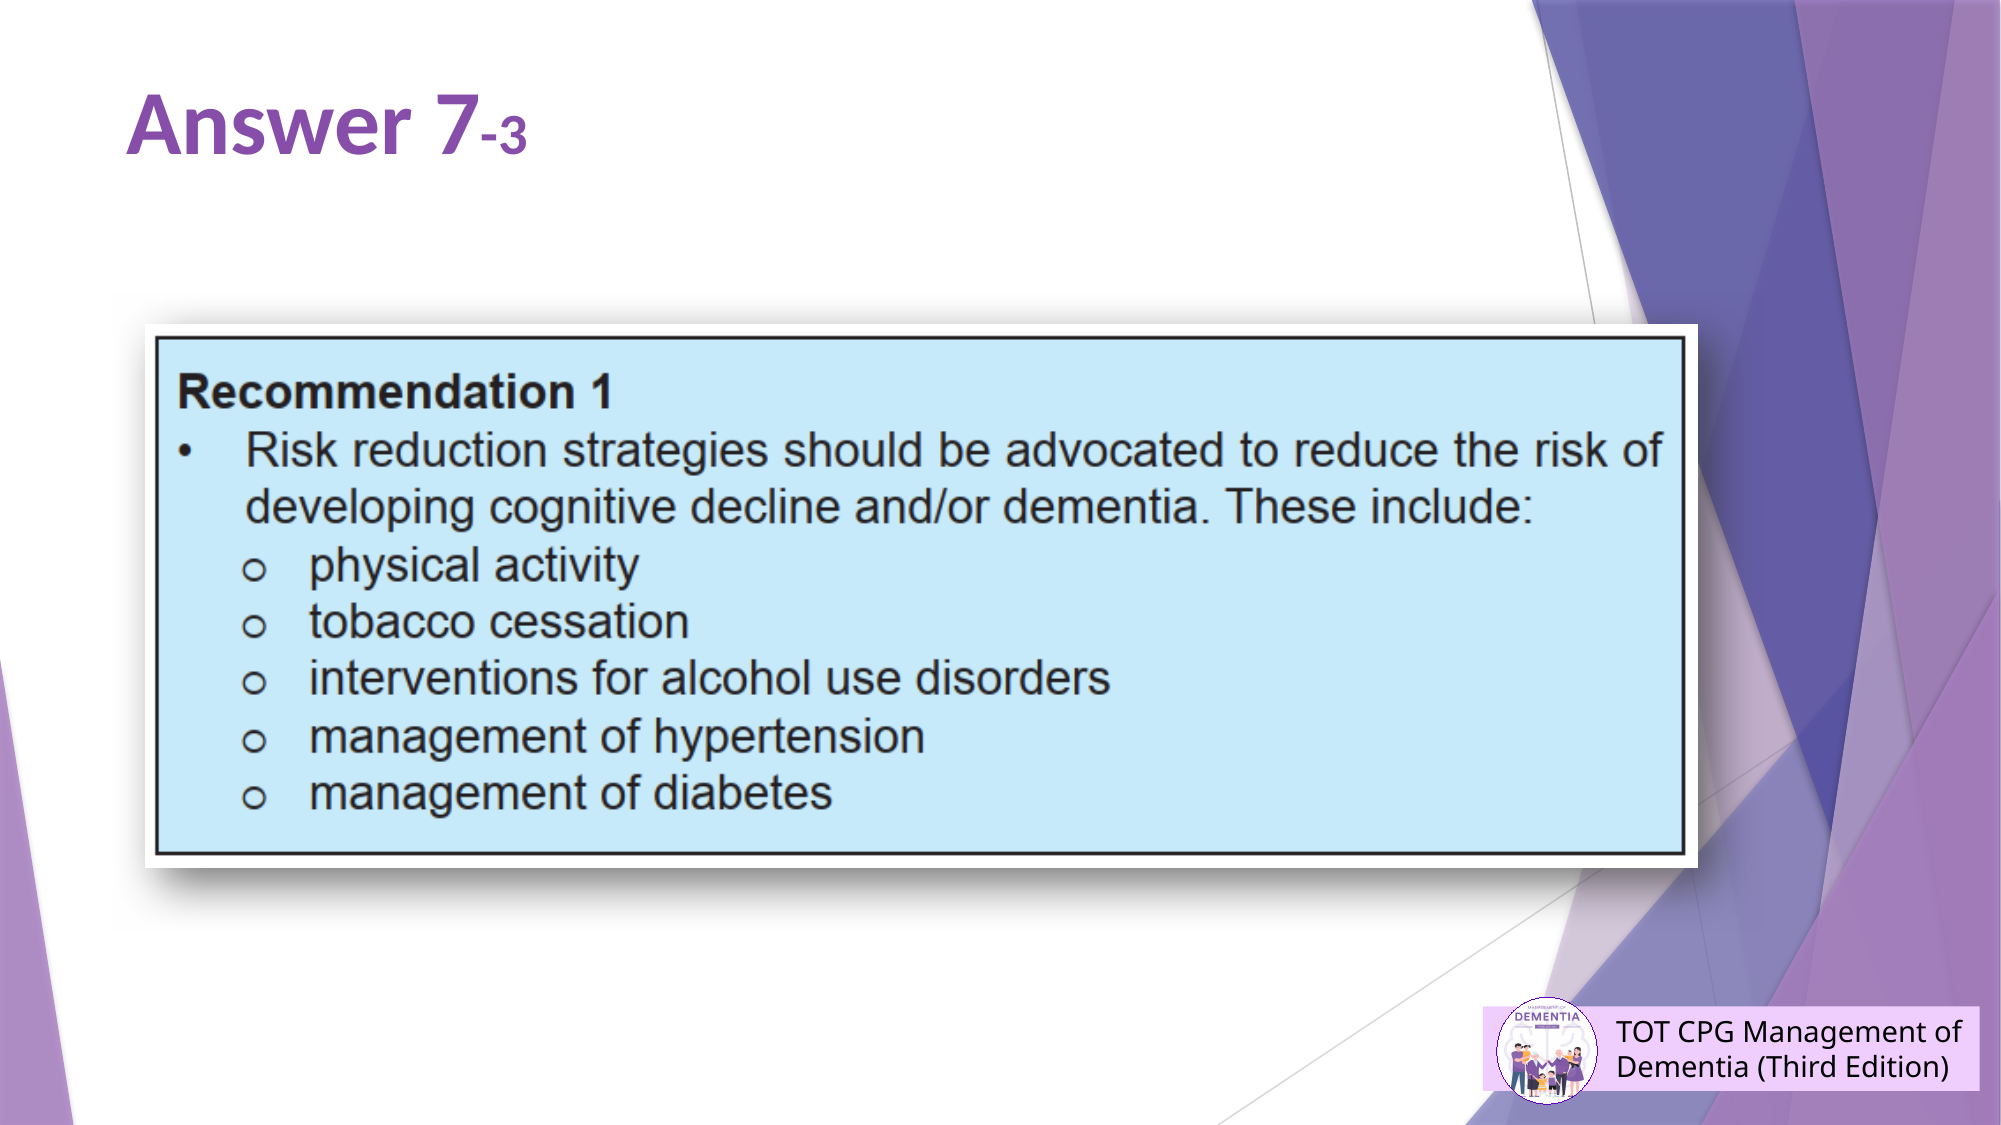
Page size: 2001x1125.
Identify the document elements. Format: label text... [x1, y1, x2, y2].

title Answer 7-3 [111, 55, 1522, 265]
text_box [1482, 996, 1981, 1105]
picture [144, 324, 1698, 869]
